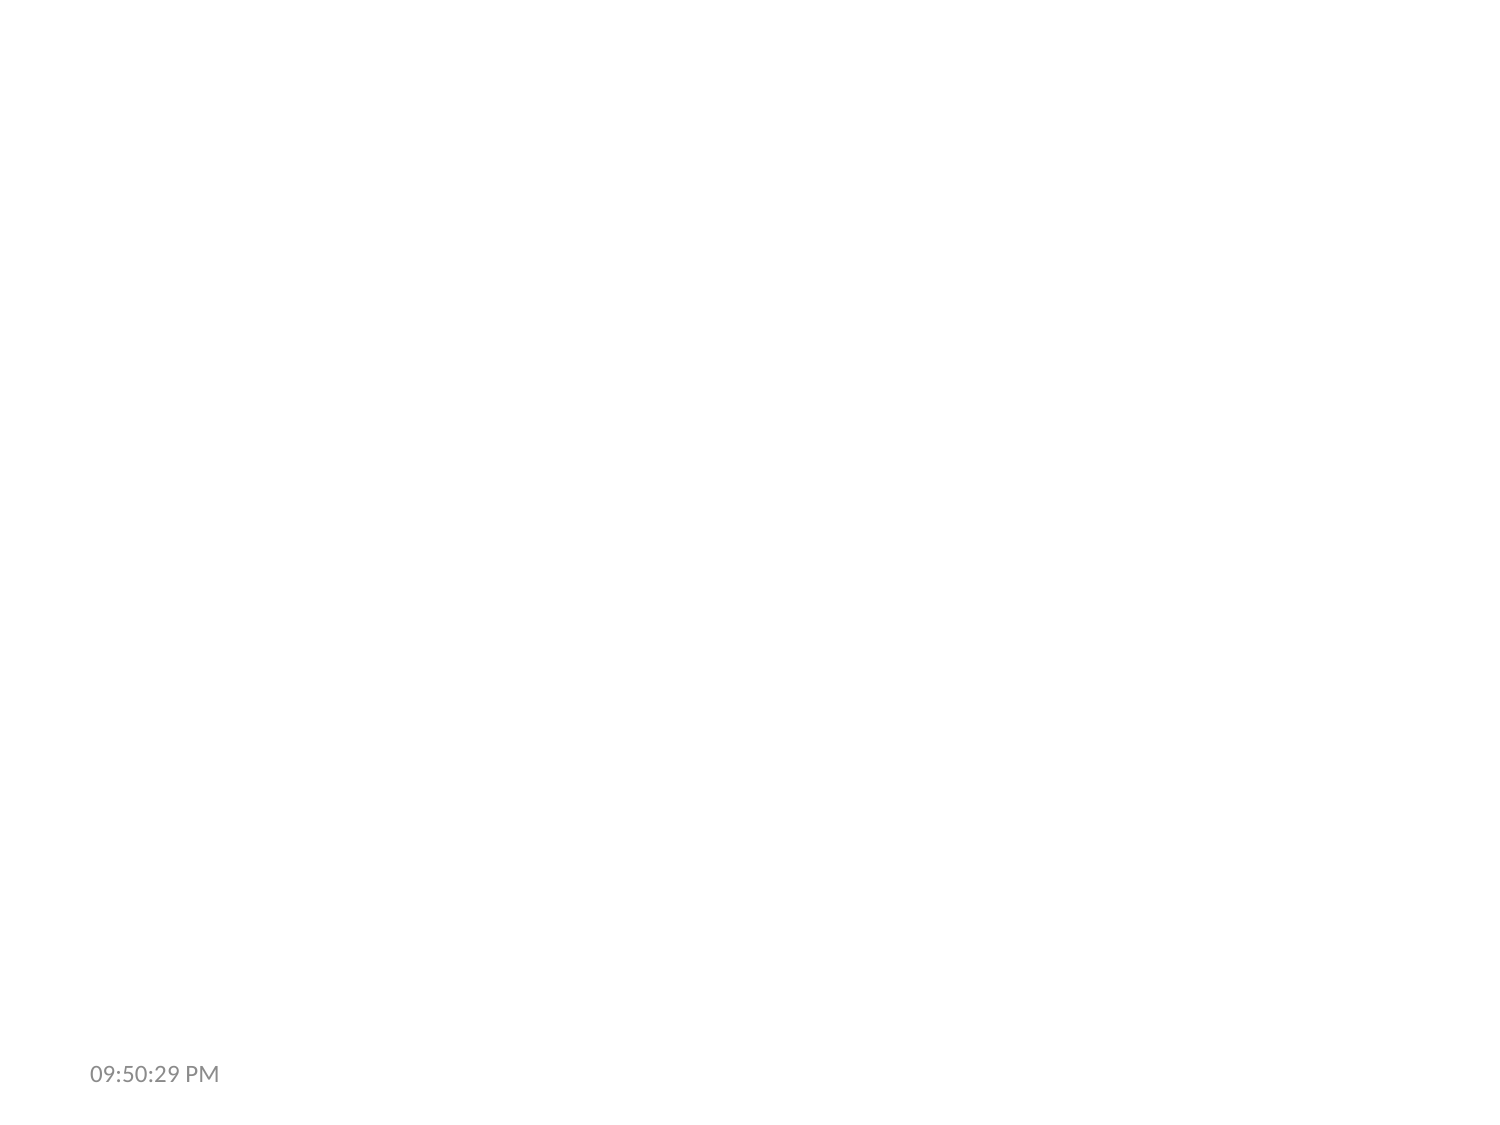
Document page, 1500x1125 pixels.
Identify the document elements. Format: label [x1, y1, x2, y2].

slide_number [75, 1042, 425, 1103]
